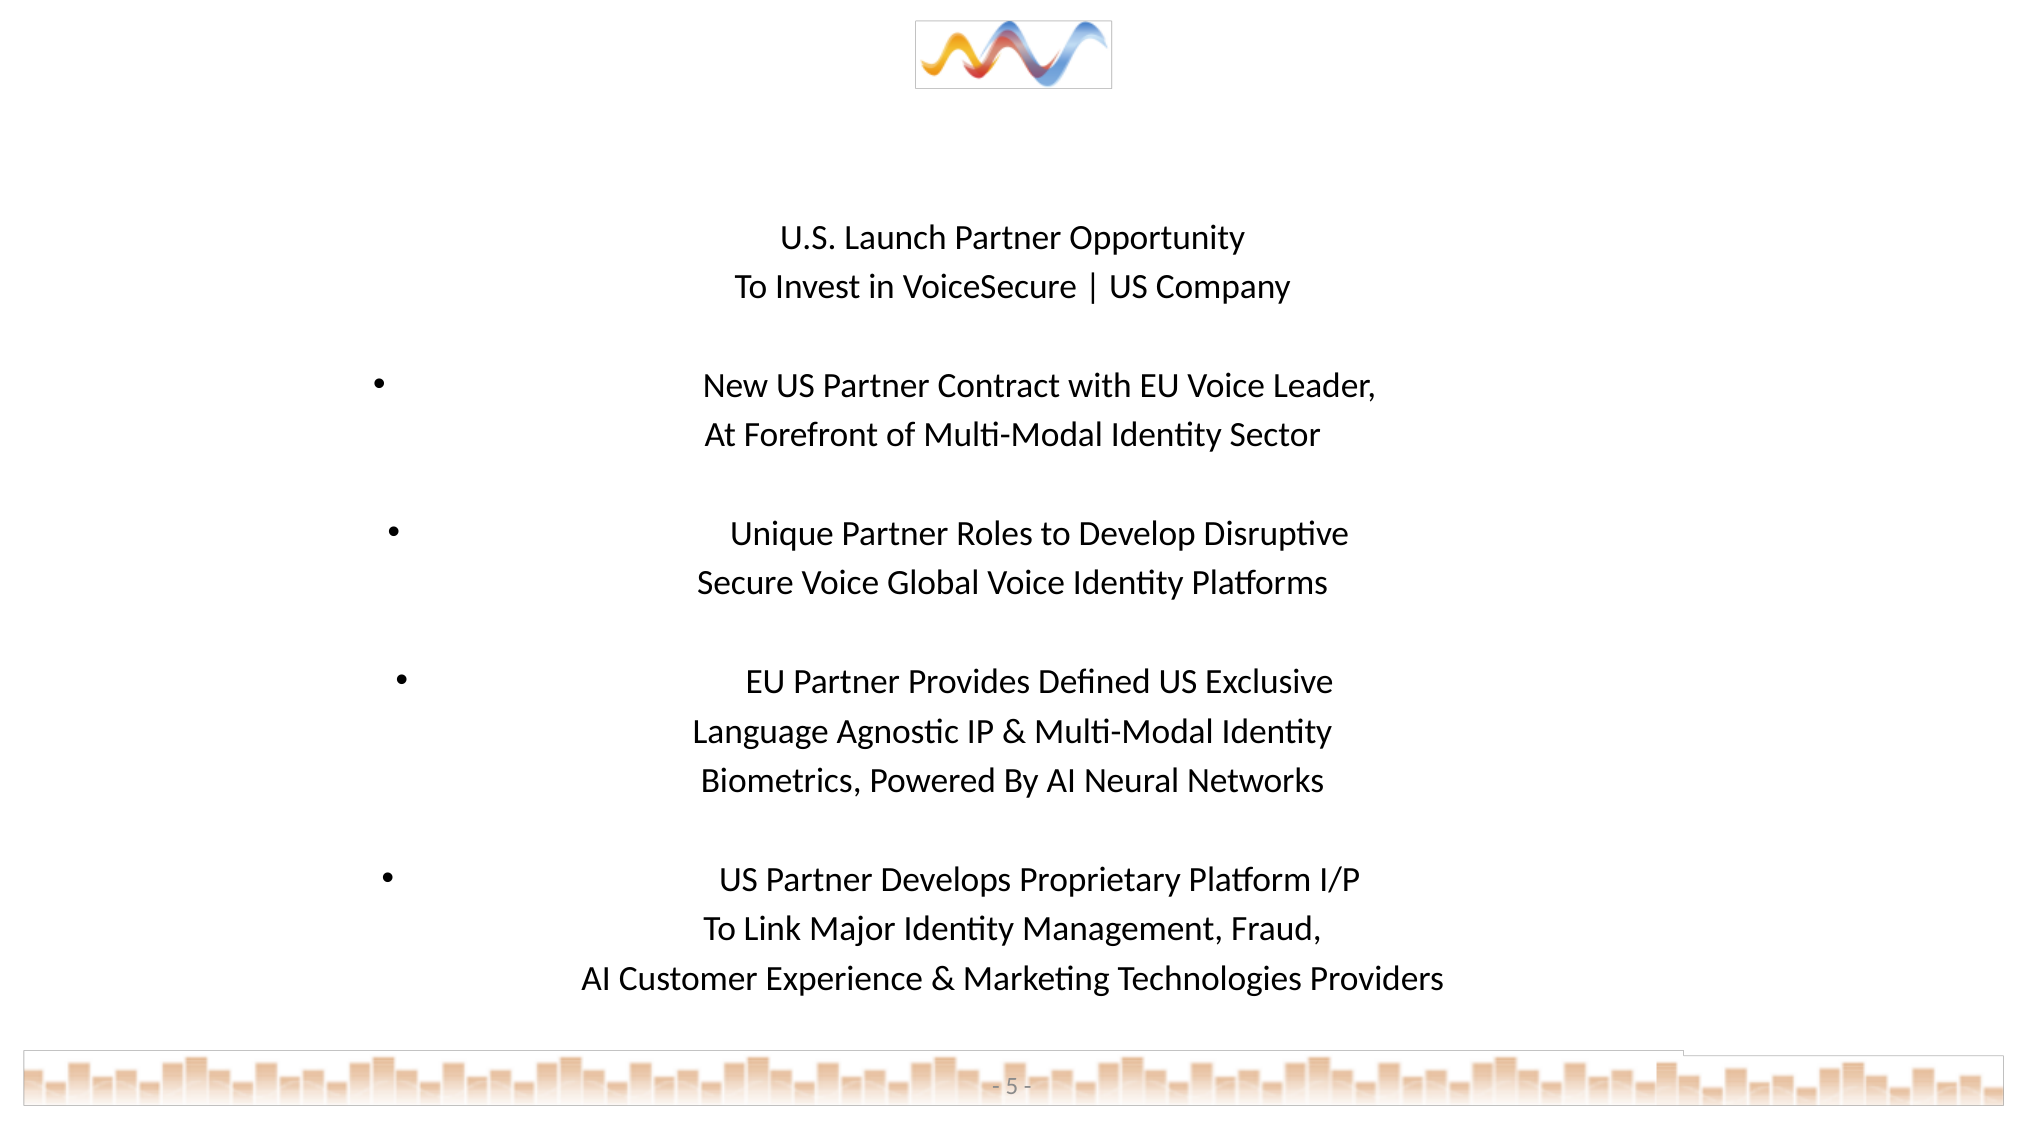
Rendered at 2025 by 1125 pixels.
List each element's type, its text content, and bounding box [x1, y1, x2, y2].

list U.S. Launch Partner Opportunity To Invest in VoiceSecure | US Company New US Partner Contract with EU Voice Leader, At Forefront of Multi-Modal Identity Sector Unique Partner Roles to Develop Disruptive Secure Voice Global Voice Identity Platforms EU Partner Provides Defined US Exclusive Language Agnostic IP & Multi-Modal Identity Biometrics, Powered By AI Neural Networks US Partner Develops Proprietary Platform I/P To Link Major Identity Management, Fraud, AI Customer Experience & Marketing Technologies Providers [101, 206, 1924, 1005]
slide_number - 5 - [940, 1054, 1083, 1115]
